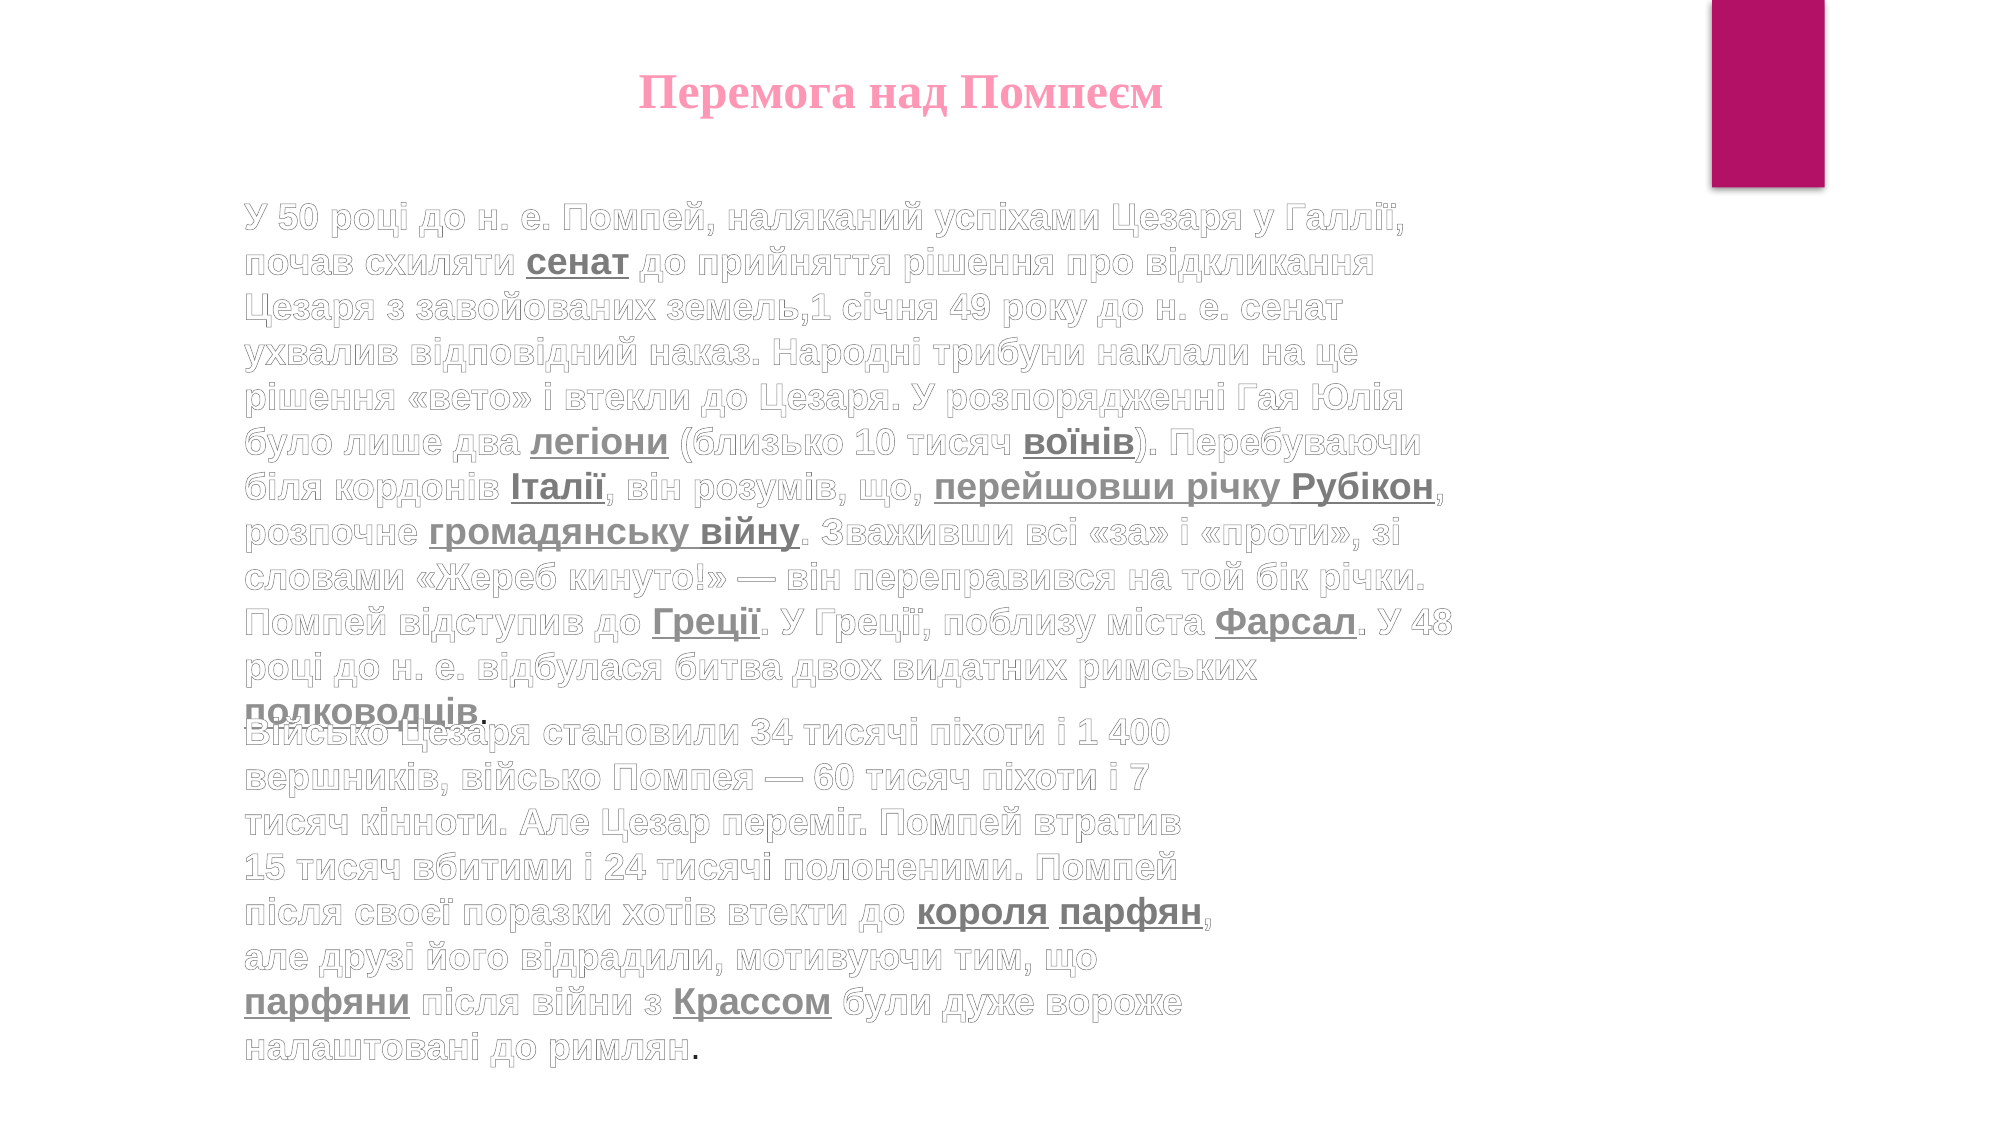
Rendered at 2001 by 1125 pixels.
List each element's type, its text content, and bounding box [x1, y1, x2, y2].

text_box Перемога над Помпеєм [623, 50, 1179, 126]
text_box У 50 році до н. е. Помпей, наляканий успіхами Цезаря у Галлії, почав схиляти сенат до прийняття рішення про відкликання Цезаря з завойованих земель,1 січня 49 року до н. е. сенат ухвалив відповідний наказ. Народні трибуни наклали на це рішення «вето» і втекли до Цезаря. У розпорядженні Гая Юлія було лише два легіони (близько 10 тисяч воїнів). Перебуваючи біля кордонів Італії, він розумів, що, перейшовши річку Рубікон, розпочне громадянську війну. Зваживши всі «за» і «проти», зі словами «Жереб кинуто!» — він переправився на той бік річки. Помпей відступив до Греції. У Греції, поблизу міста Фарсал. У 48 році до н. е. відбулася битва двох видатних римських полководців. [229, 184, 1484, 740]
text_box Військо Цезаря становили 34 тисячі піхоти і 1 400 вершників, військо Помпея — 60 тисяч піхоти і 7 тисяч кінноти. Але Цезар переміг. Помпей втратив 15 тисяч вбитими і 24 тисячі полоненими. Помпей після своєї поразки хотів втекти до короля парфян, але друзі його відрадили, мотивуючи тим, що парфяни після війни з Крассом були дуже вороже налаштовані до римлян. [229, 699, 1230, 1075]
